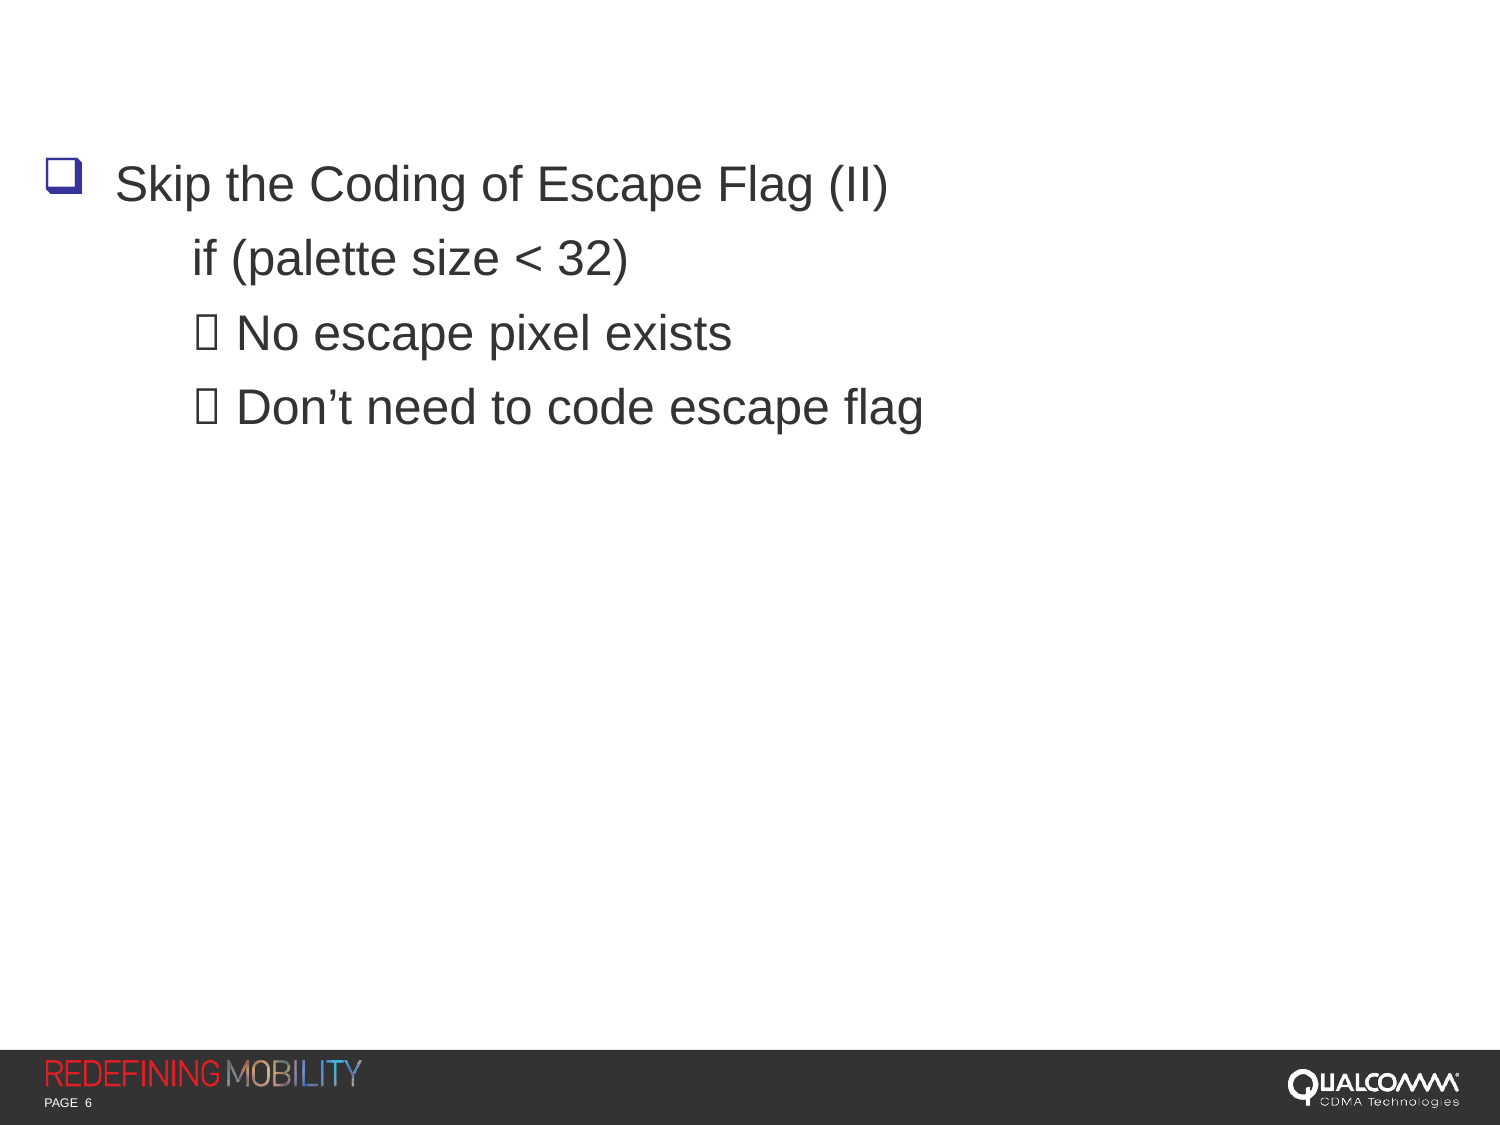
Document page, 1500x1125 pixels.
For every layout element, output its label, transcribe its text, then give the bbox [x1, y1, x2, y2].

list Skip the Coding of Escape Flag (II) if (palette size < 32)  No escape pixel exists  Don’t need to code escape flag [26, 148, 1457, 1021]
picture [30, 1048, 372, 1099]
picture [1278, 1058, 1478, 1114]
